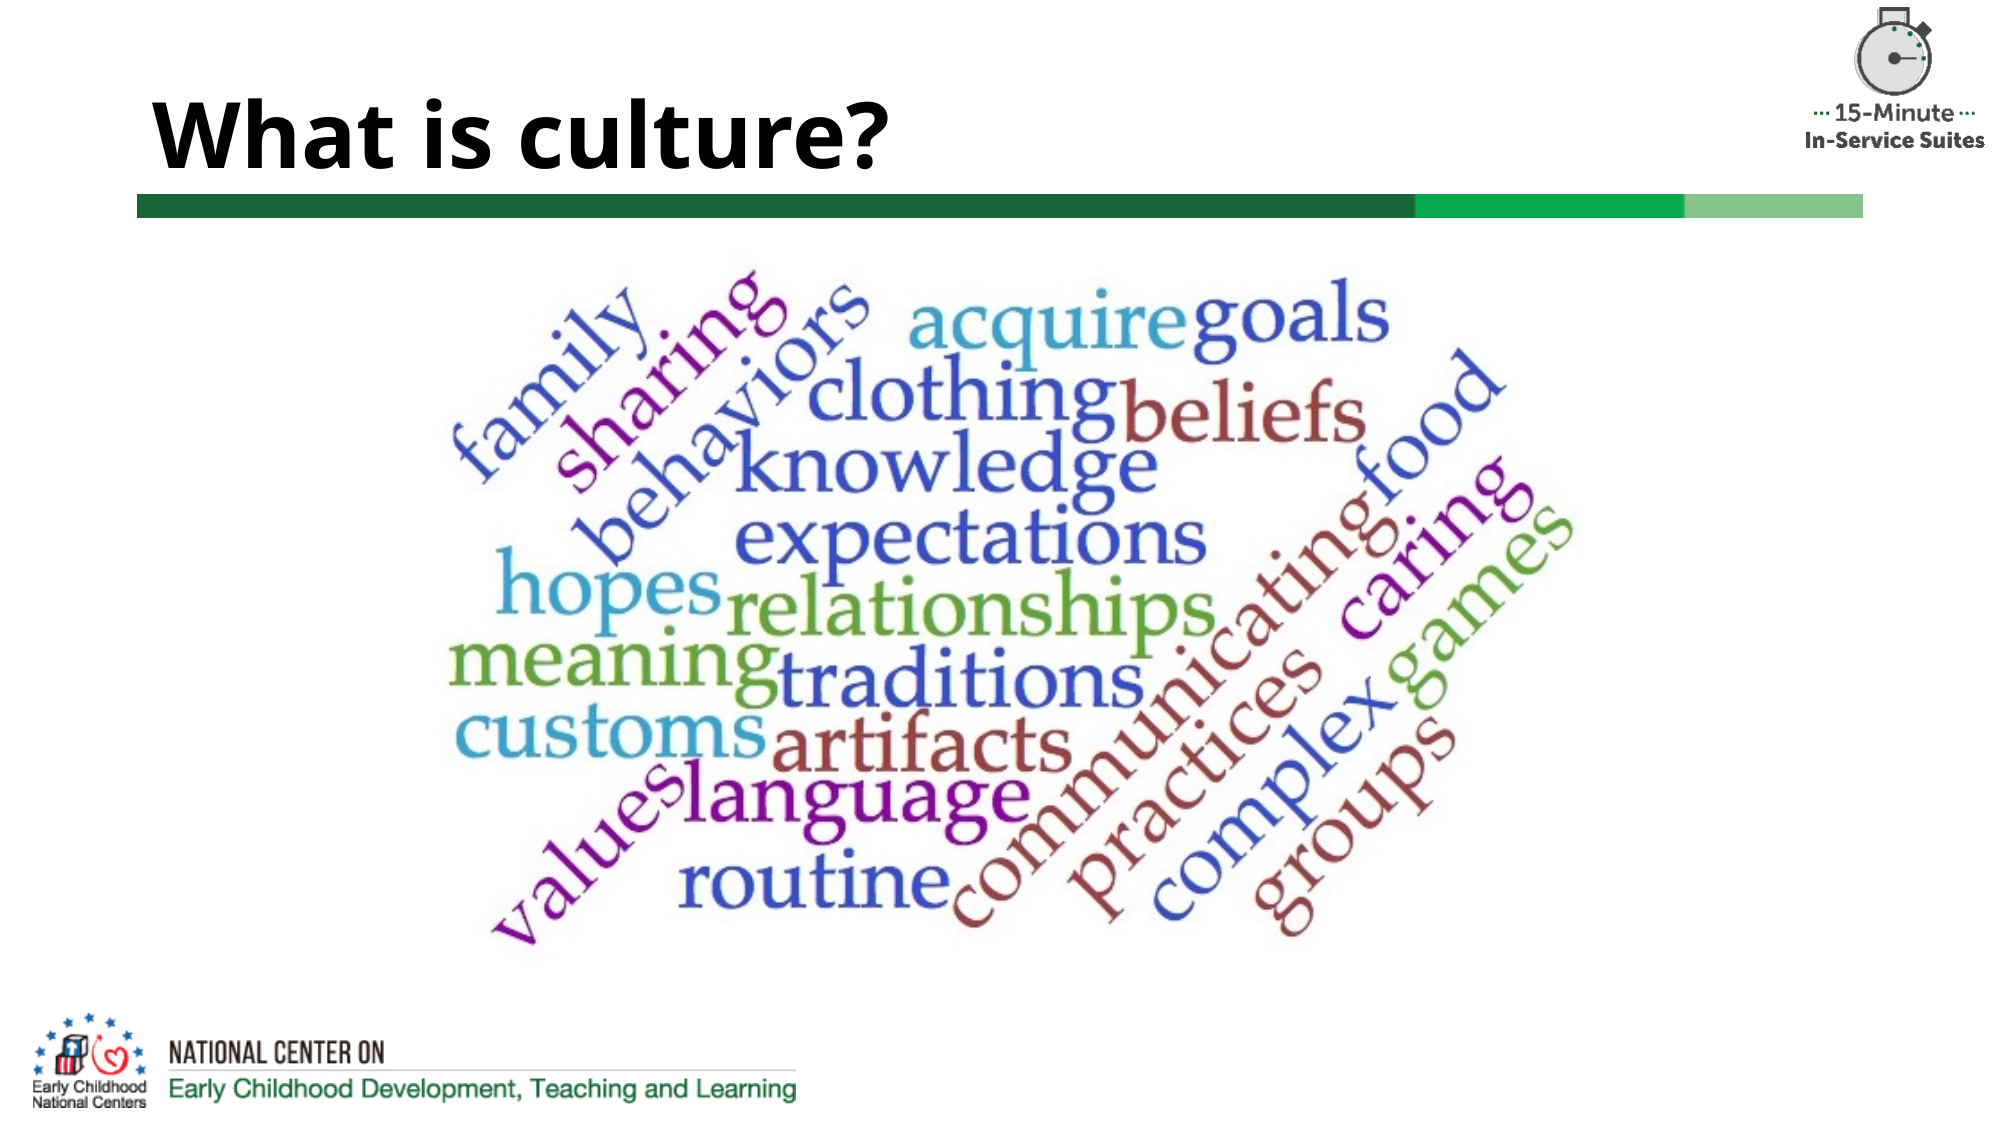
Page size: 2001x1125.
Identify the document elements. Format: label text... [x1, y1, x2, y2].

picture [414, 250, 1586, 1005]
title What is culture? [137, 59, 1863, 218]
picture [1790, 0, 1999, 161]
picture [33, 1013, 796, 1108]
